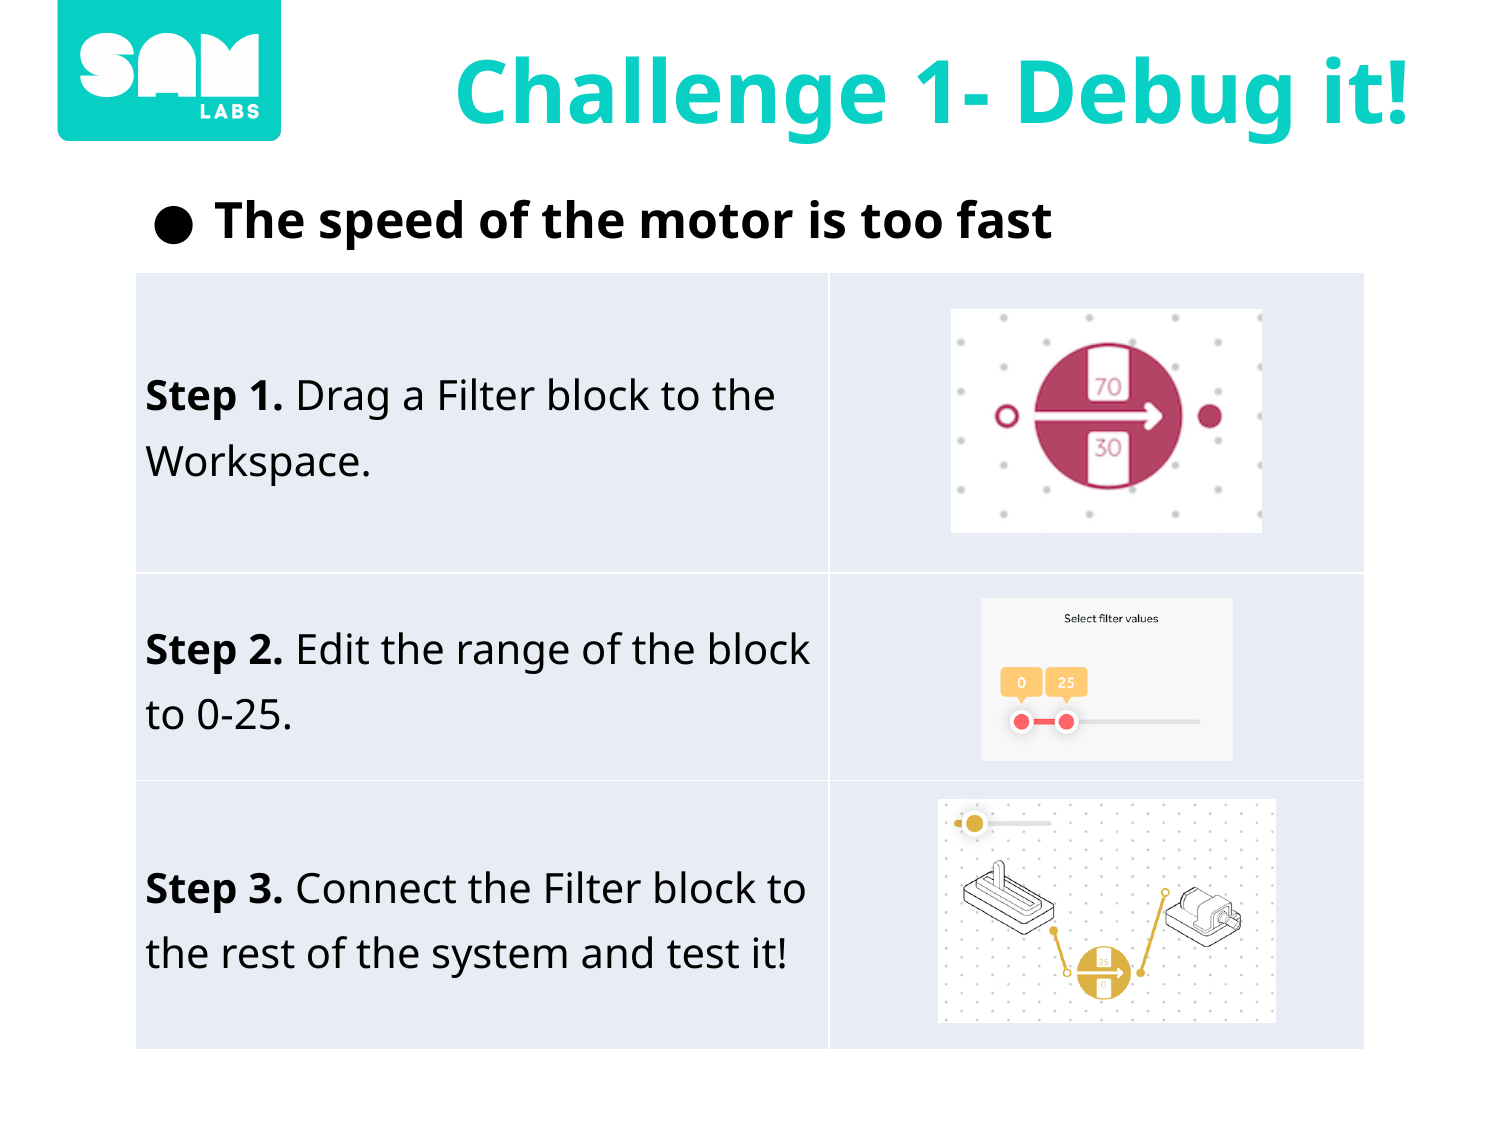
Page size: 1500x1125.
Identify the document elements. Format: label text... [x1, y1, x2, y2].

picture [980, 598, 1233, 761]
picture [951, 309, 1262, 533]
text_box Challenge 1- Debug it! [286, 39, 1427, 142]
text_box The speed of the motor is too fast [124, 165, 1500, 273]
table_cell Step 2. Edit the range of the block to 0-25. [136, 574, 828, 780]
table_cell [830, 781, 1364, 1049]
picture [0, 0, 281, 142]
table_header [830, 273, 1364, 572]
table_header Step 1. Drag a Filter block to the Workspace. [136, 273, 828, 572]
picture [937, 799, 1276, 1023]
table_cell [830, 574, 1364, 780]
table_cell Step 3. Connect the Filter block to the rest of the system and test it! [136, 781, 828, 1049]
